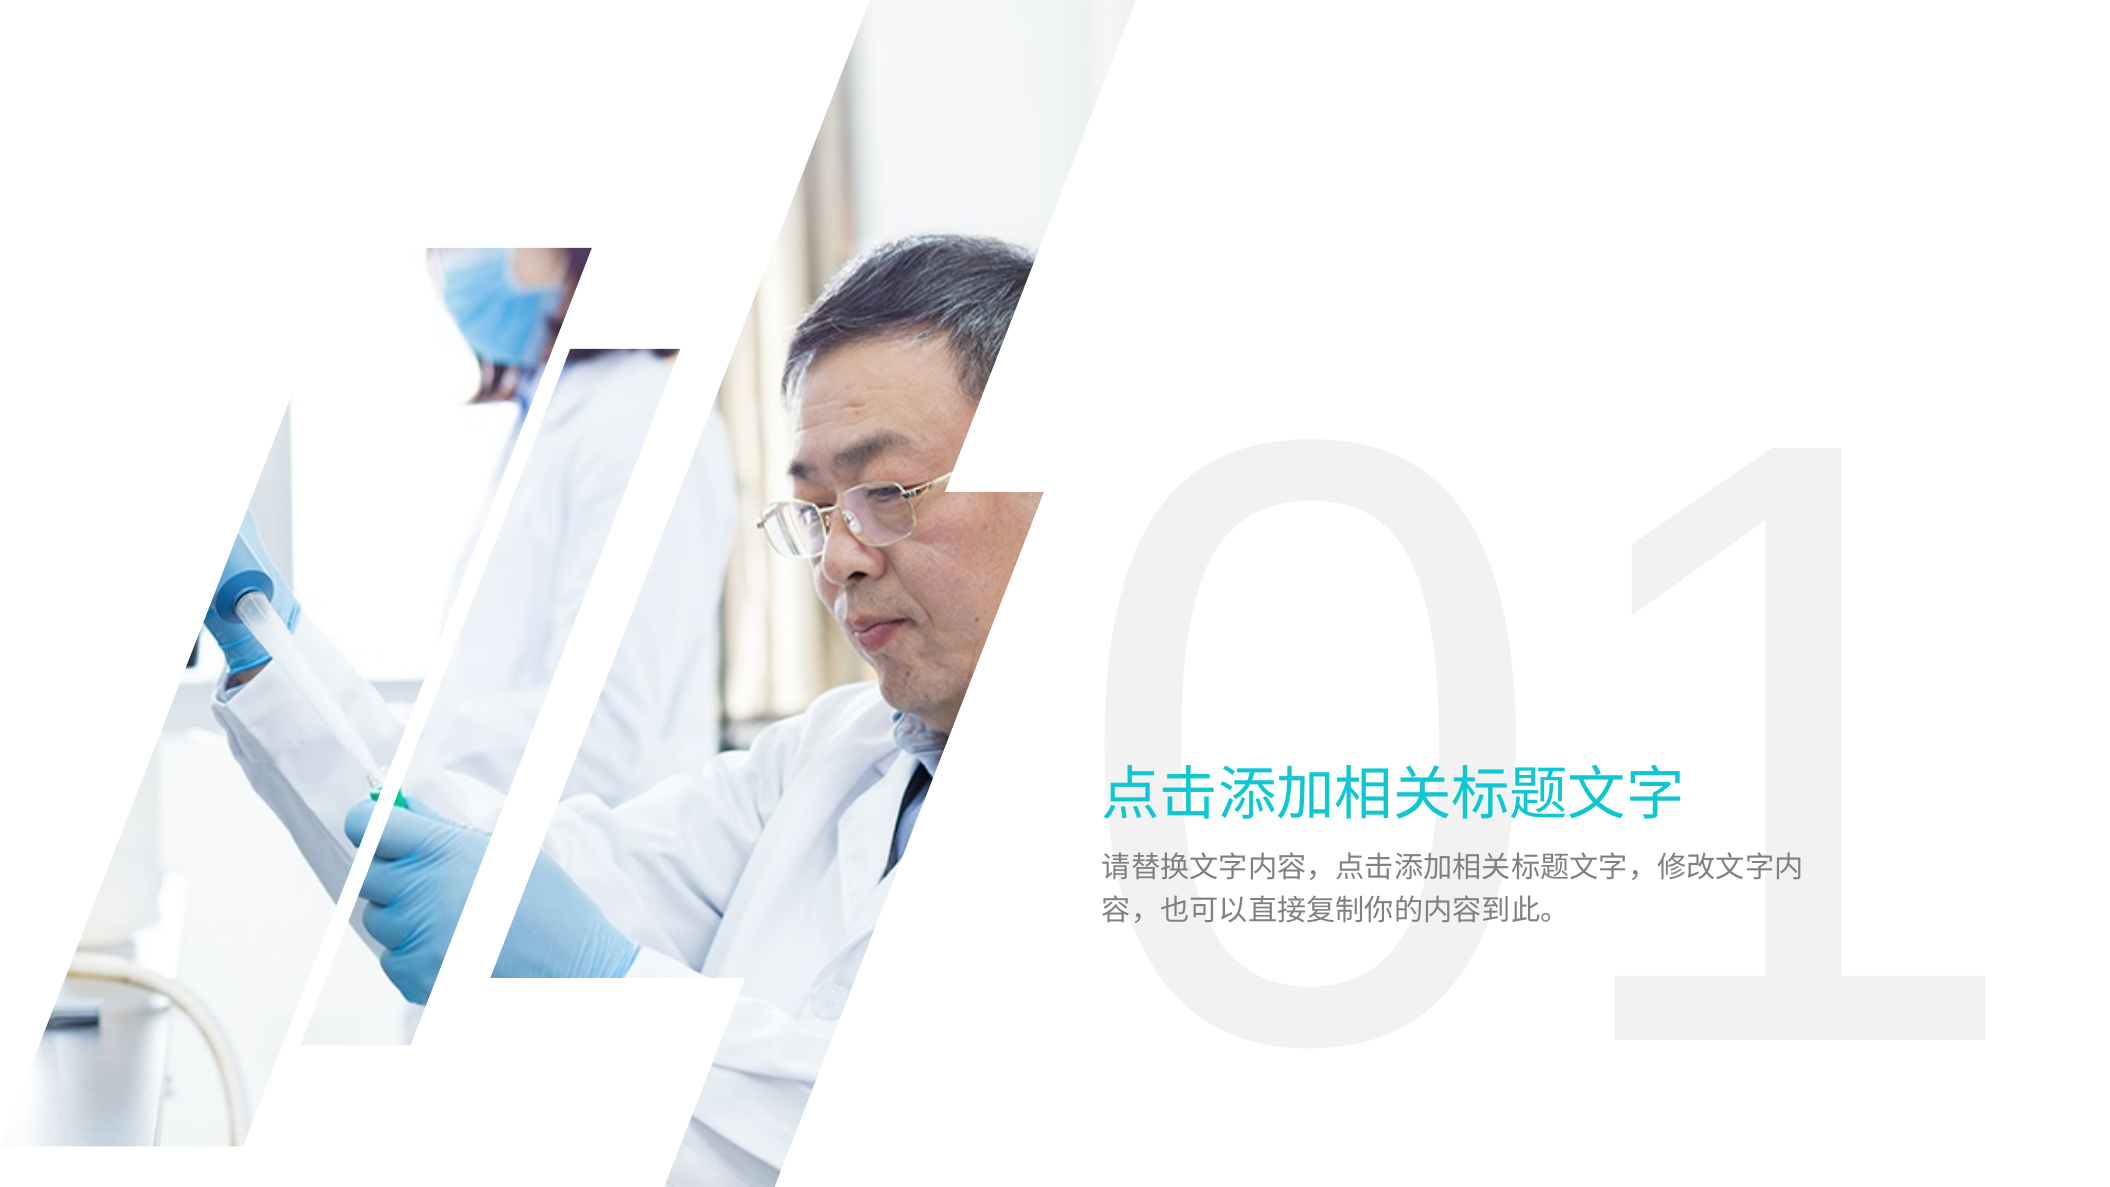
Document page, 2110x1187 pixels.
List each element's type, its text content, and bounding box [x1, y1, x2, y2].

text_box 01 [1071, 0, 2052, 1187]
text_box [298, 347, 682, 1047]
text_box [488, 0, 1137, 1187]
text_box 点击添加相关标题文字 [1101, 741, 1843, 826]
text_box 请替换文字内容，点击添加相关标题文字，修改文字内容，也可以直接复制你的内容到此。 [1101, 841, 1843, 926]
text_box [0, 246, 594, 1148]
